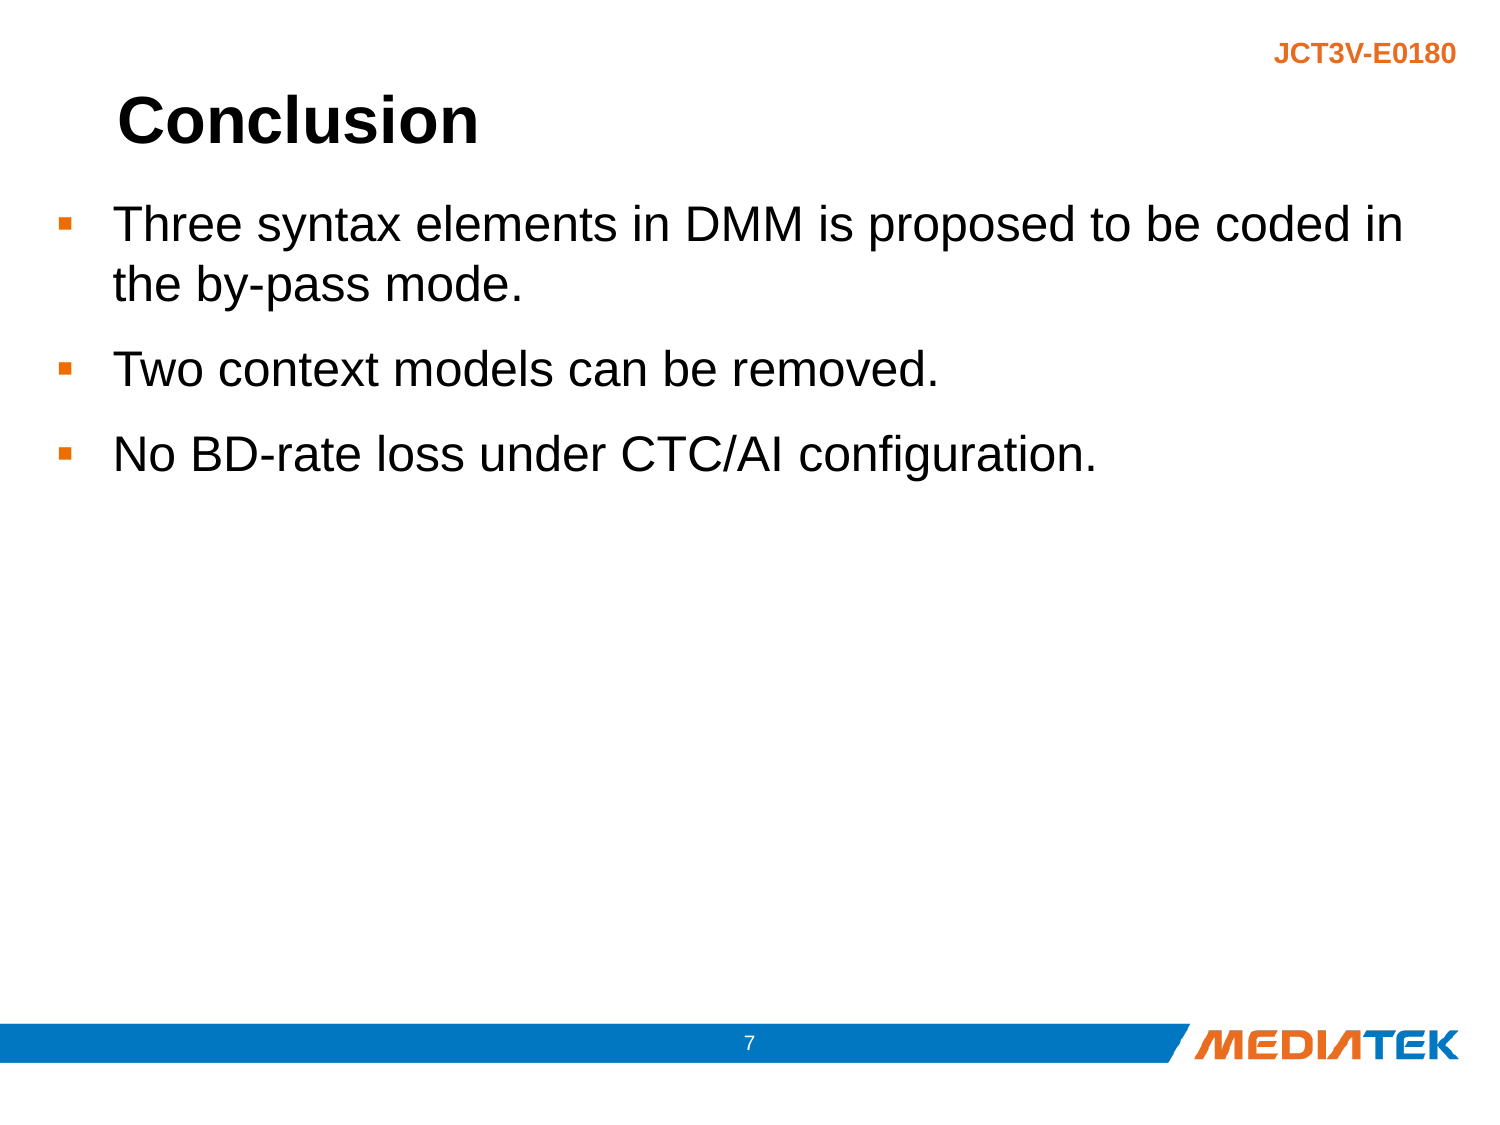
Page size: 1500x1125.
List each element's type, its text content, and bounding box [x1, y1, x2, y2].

picture [0, 1023, 711, 1063]
title Conclusion [101, 62, 1425, 172]
list Three syntax elements in DMM is proposed to be coded in the by-pass mode. Two context models can be removed. No BD-rate loss under CTC/AI configuration. [41, 184, 1459, 998]
slide_number 6 [711, 1022, 789, 1090]
picture [789, 1023, 1459, 1063]
